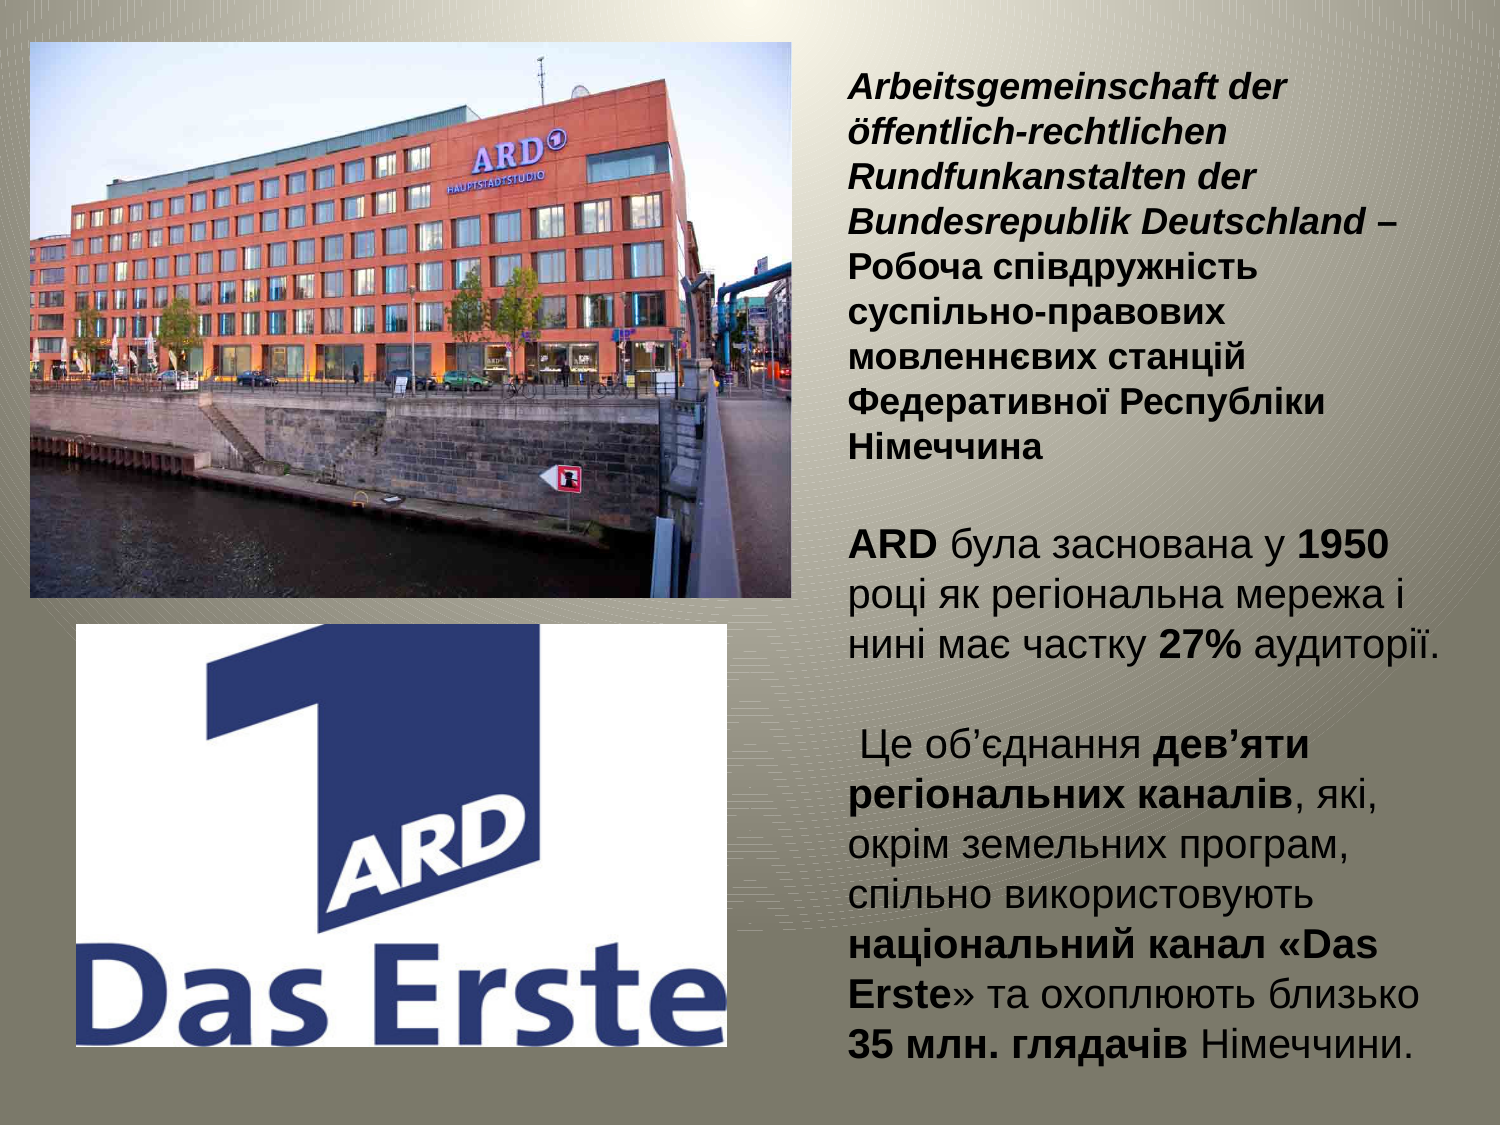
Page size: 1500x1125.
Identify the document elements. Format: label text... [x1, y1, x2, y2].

text_box Arbeitsgemeinschaft der öffentlich-rechtlichen Rundfunkanstalten der Bundesrepublik Deutschland – Робоча співдружність суспільно-правових мовленнєвих станцій Федеративної Республіки Німеччина ARD була заснована у 1950 році як регіональна мережа і нині має частку 27% аудиторії. Це об’єднання дев’яти регіональних каналів, які, окрім земельних програм, спільно використовують національний канал «Das Erste» та охоплюють близько 35 млн. глядачів Німеччини. [832, 54, 1459, 1075]
picture [76, 624, 727, 1048]
picture [29, 42, 792, 599]
